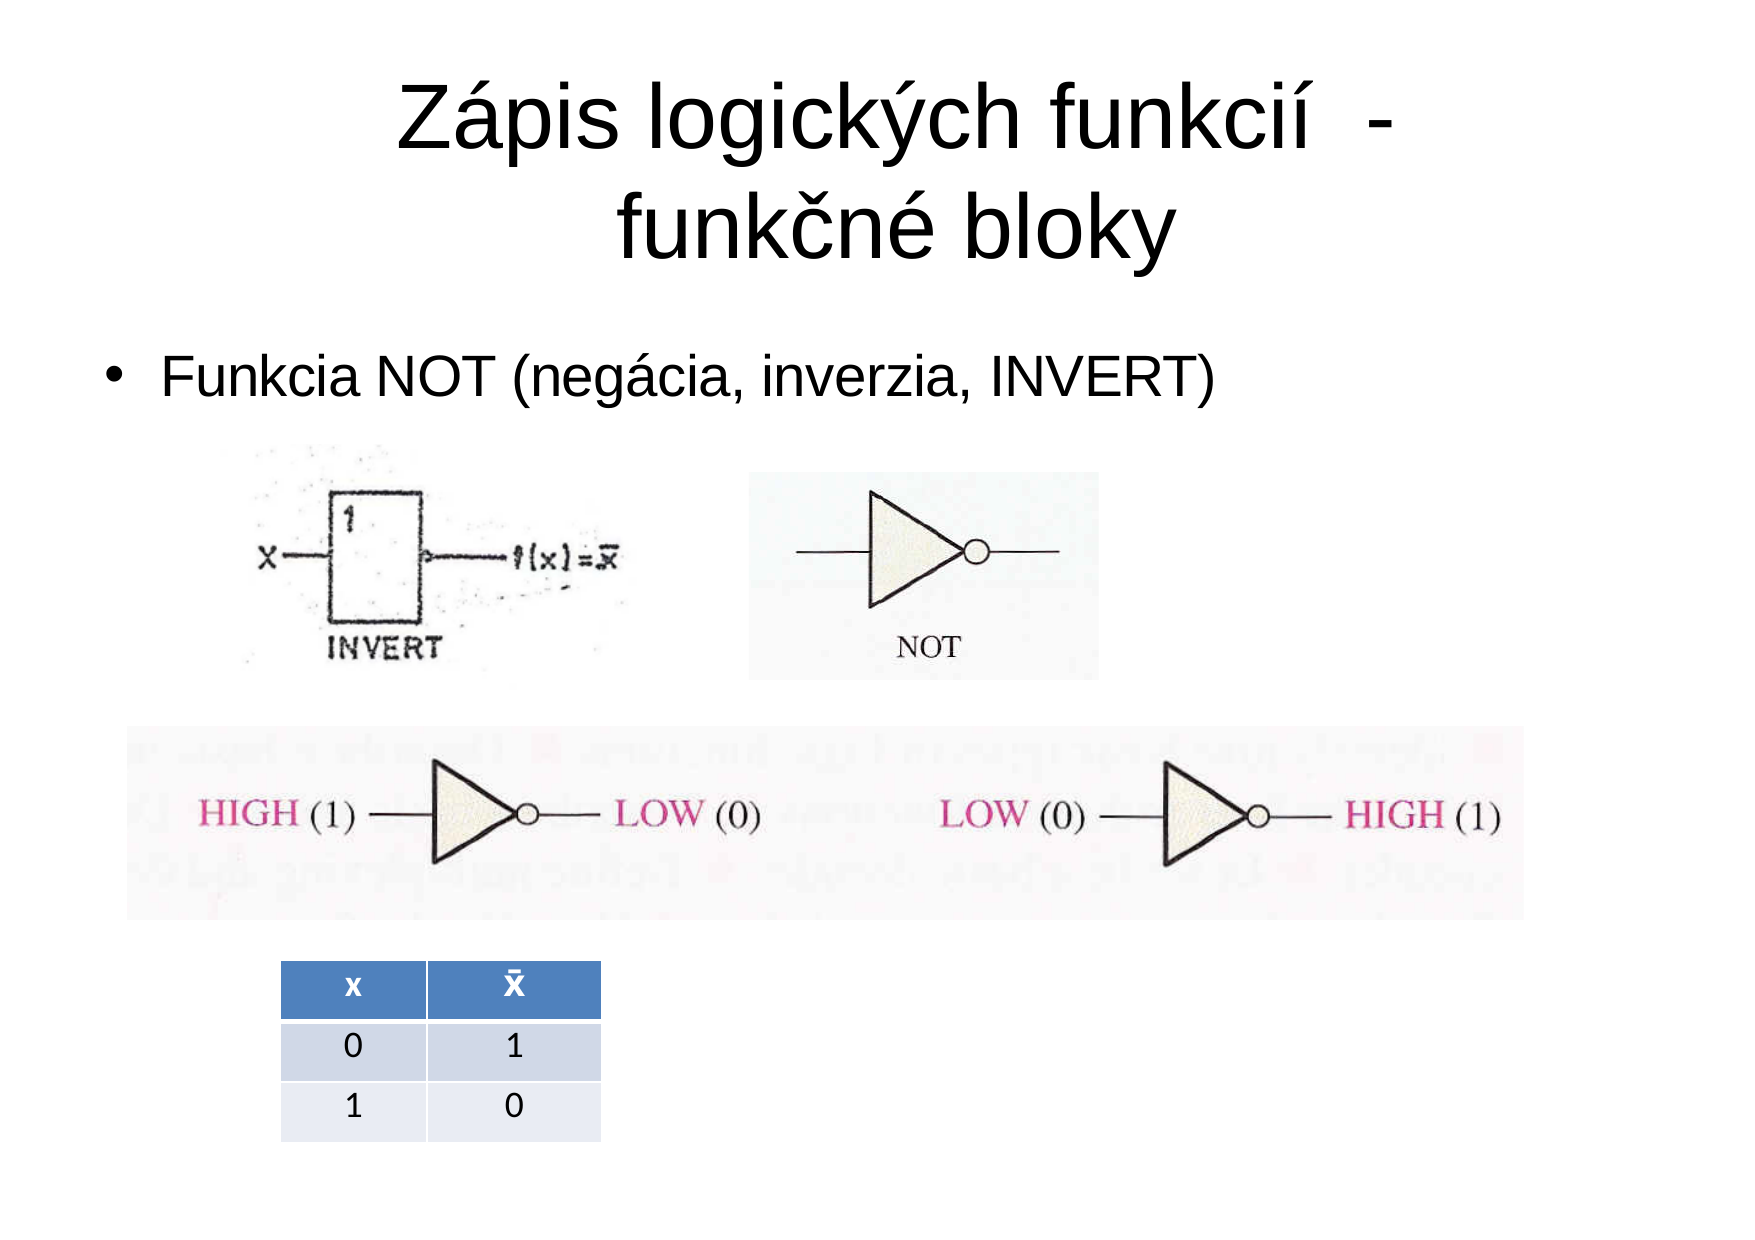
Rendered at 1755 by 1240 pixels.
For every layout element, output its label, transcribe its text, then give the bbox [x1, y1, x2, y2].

table_cell 0 [428, 1083, 601, 1142]
table_header x̄ [428, 961, 601, 1019]
table_cell 0 [281, 1024, 426, 1081]
picture [748, 472, 1099, 680]
picture [126, 725, 1524, 920]
text_box Funkcia NOT (negácia, inverzia, INVERT) [102, 338, 1628, 445]
table_cell 1 [281, 1083, 426, 1142]
table_header x [281, 961, 426, 1019]
text_box Zápis logických funkcií - funkčné bloky [239, 57, 1553, 325]
table_cell 1 [428, 1024, 601, 1081]
picture [201, 444, 650, 708]
